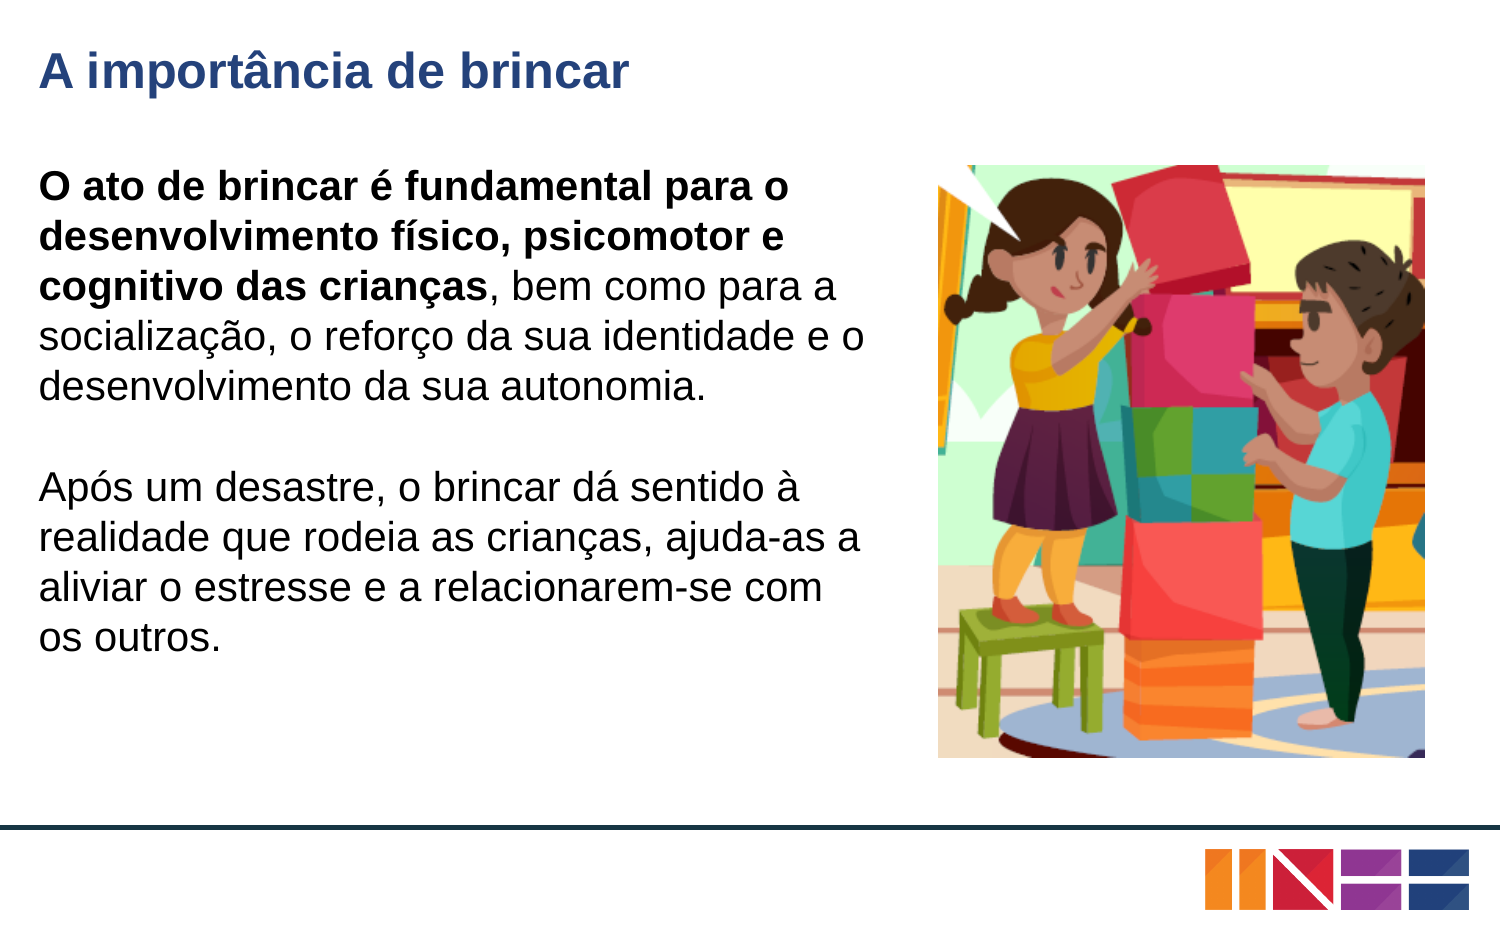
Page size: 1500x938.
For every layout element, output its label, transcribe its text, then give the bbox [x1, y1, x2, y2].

picture [1205, 849, 1469, 910]
list O ato de brincar é fundamental para o desenvolvimento físico, psicomotor e cognitivo das crianças, bem como para a socialização, o reforço da sua identidade e o desenvolvimento da sua autonomia. Após um desastre, o brincar dá sentido à realidade que rodeia as crianças, ajuda-as a aliviar o estresse e a relacionarem-se com os outros. [23, 143, 887, 779]
title A importância de brincar [23, 23, 1468, 121]
picture [938, 164, 1425, 758]
